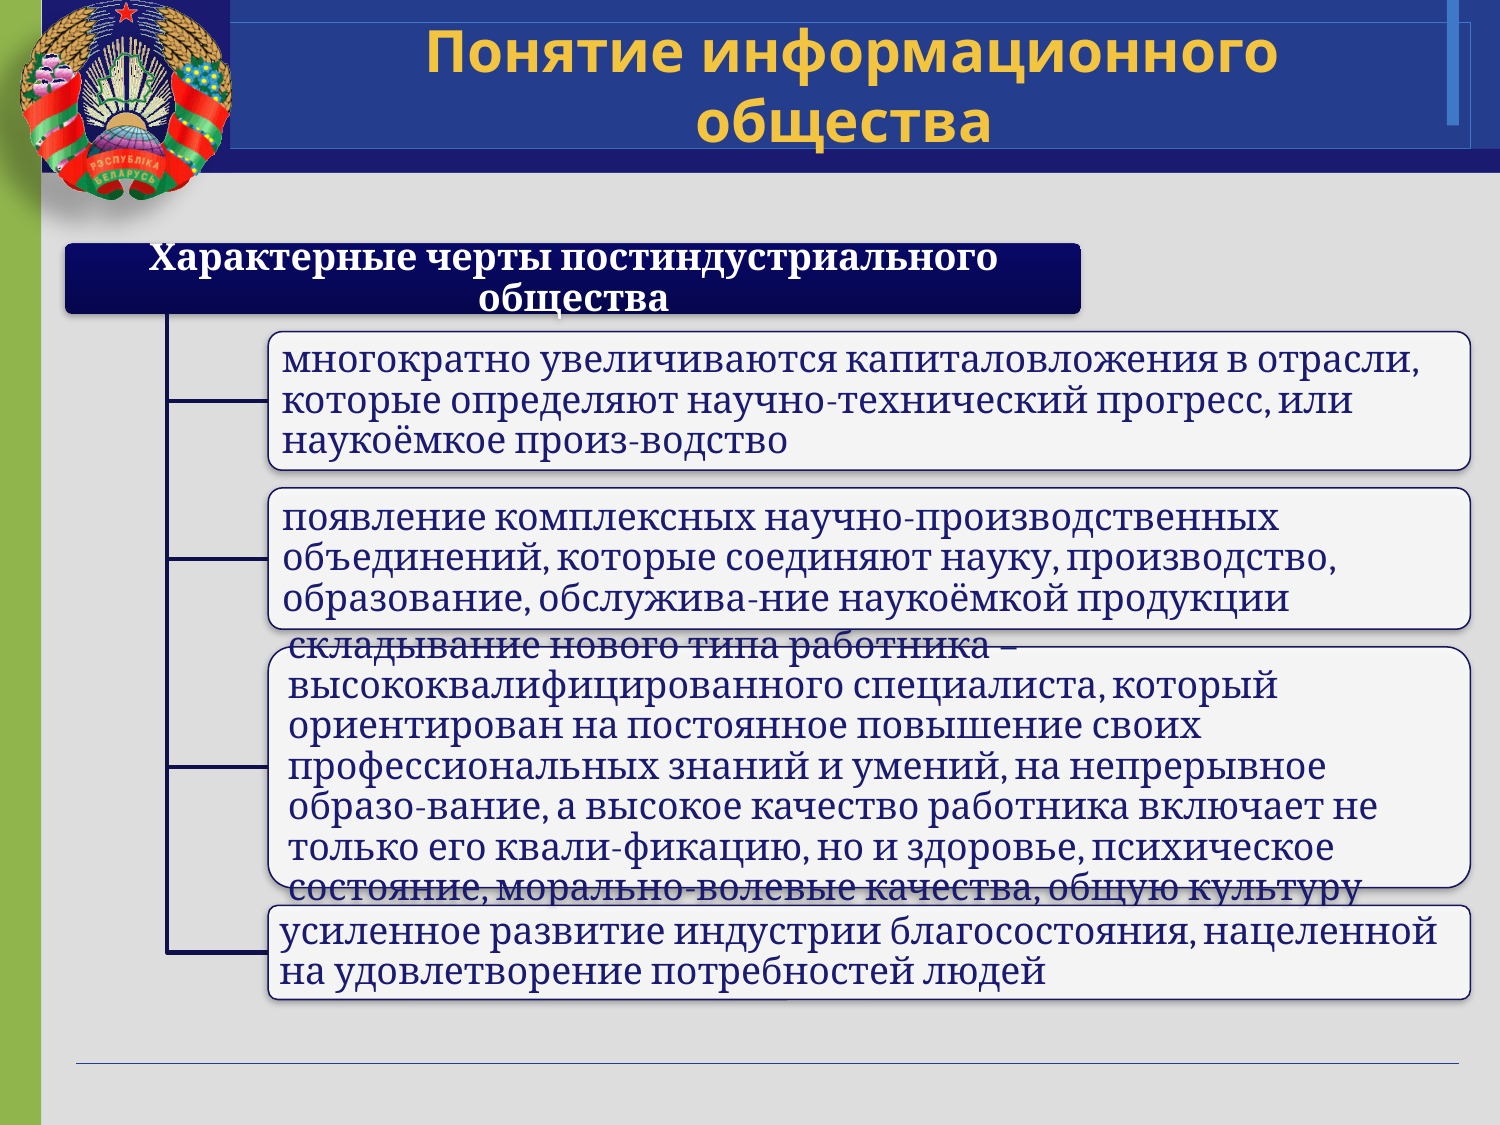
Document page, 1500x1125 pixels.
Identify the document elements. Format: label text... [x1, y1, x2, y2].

picture [20, 0, 232, 200]
title Понятие информационного общества [241, 38, 1448, 131]
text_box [64, 207, 1471, 1036]
